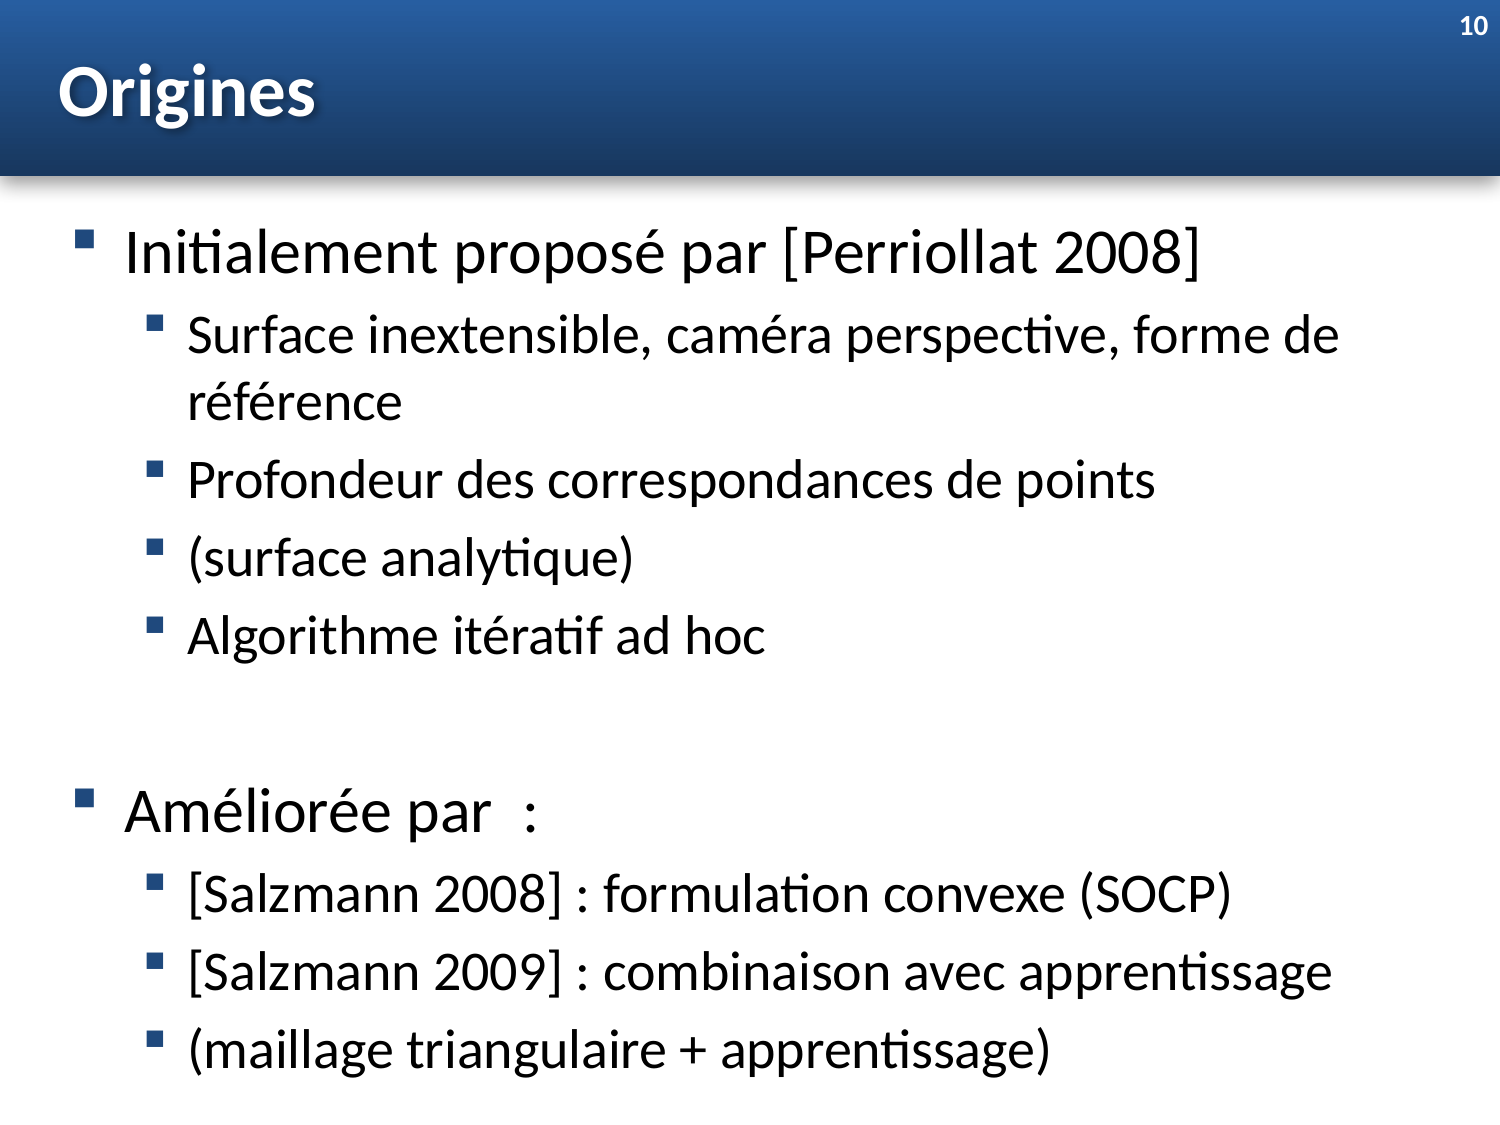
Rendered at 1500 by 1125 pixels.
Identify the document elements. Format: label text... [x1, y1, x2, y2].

slide_number 10 [1364, 0, 1500, 60]
list Origines [0, 0, 1500, 173]
list Initialement proposé par [Perriollat 2008] Surface inextensible, caméra perspective, forme de référence Profondeur des correspondances de points (surface analytique) Algorithme itératif ad hoc Améliorée par : [Salzmann 2008] : formulation convexe (SOCP) [Salzmann 2009] : combinaison avec apprentissage (maillage triangulaire + apprentissage) [55, 199, 1445, 1090]
